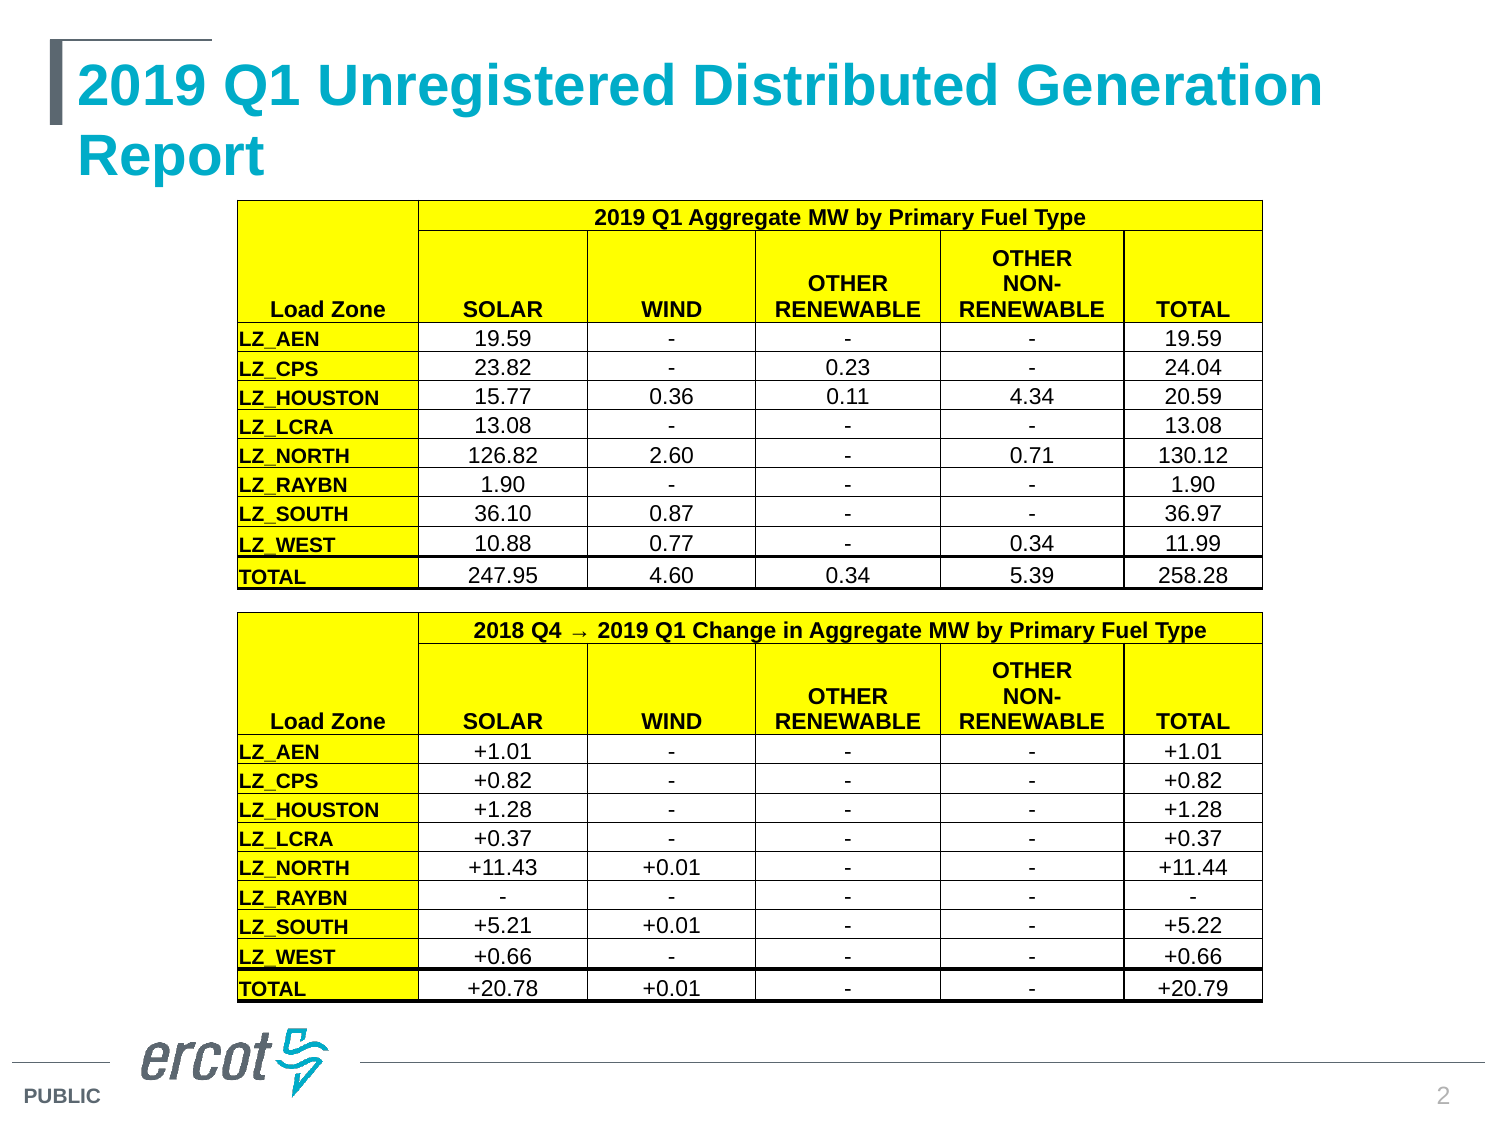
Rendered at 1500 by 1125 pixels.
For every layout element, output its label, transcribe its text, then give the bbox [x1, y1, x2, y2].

table_cell - [941, 852, 1123, 880]
table_cell - [588, 735, 755, 763]
table_cell - [756, 323, 940, 351]
table_cell 24.04 [1125, 352, 1262, 380]
table_cell +0.66 [1125, 939, 1262, 967]
table_cell 10.88 [419, 527, 587, 555]
table_cell LZ_SOUTH [238, 910, 418, 938]
table_cell 36.10 [419, 497, 587, 526]
table_cell 0.34 [941, 527, 1123, 555]
table_cell - [941, 497, 1123, 526]
table_cell - [941, 735, 1123, 763]
table_cell - [588, 323, 755, 351]
table_cell 0.77 [588, 527, 755, 555]
table_cell 258.28 [1125, 558, 1262, 587]
table_cell +1.01 [419, 735, 587, 763]
table_cell LZ_AEN [238, 323, 418, 351]
table_cell - [941, 794, 1123, 822]
table_cell +0.01 [588, 971, 755, 999]
table_cell - [756, 794, 940, 822]
table_cell - [419, 881, 587, 909]
table_cell 13.08 [419, 410, 587, 438]
table_cell - [941, 823, 1123, 851]
table_cell +1.28 [419, 794, 587, 822]
table_header Load Zone [238, 613, 418, 734]
table_cell WIND [588, 644, 755, 734]
table_cell - [756, 910, 940, 938]
table_cell LZ_HOUSTON [238, 381, 418, 409]
table_cell - [588, 468, 755, 496]
table_cell 0.11 [756, 381, 940, 409]
table_cell 130.12 [1125, 439, 1262, 467]
table_cell +11.43 [419, 852, 587, 880]
table_cell - [756, 881, 940, 909]
table_cell +11.44 [1125, 852, 1262, 880]
table_cell LZ_LCRA [238, 823, 418, 851]
table_cell 4.34 [941, 381, 1123, 409]
table_cell LZ_LCRA [238, 410, 418, 438]
table_cell 2.60 [588, 439, 755, 467]
table_cell - [756, 823, 940, 851]
table_cell OTHER RENEWABLE [756, 644, 940, 734]
table_cell +0.82 [419, 764, 587, 793]
table_cell +0.01 [588, 910, 755, 938]
table_cell +0.66 [419, 939, 587, 967]
table_cell 11.99 [1125, 527, 1262, 555]
table_cell LZ_NORTH [238, 439, 418, 467]
table_cell - [941, 910, 1123, 938]
table_cell - [941, 352, 1123, 380]
table_cell LZ_SOUTH [238, 497, 418, 526]
table_cell LZ_CPS [238, 352, 418, 380]
table_cell - [941, 971, 1123, 999]
table_cell 5.39 [941, 558, 1123, 587]
table_cell 1.90 [1125, 468, 1262, 496]
title 2019 Q1 Unregistered Distributed Generation Report [62, 39, 1450, 125]
table_cell - [1125, 881, 1262, 909]
table_cell - [941, 410, 1123, 438]
table_cell - [941, 764, 1123, 793]
table_cell 19.59 [419, 323, 587, 351]
table_cell - [941, 881, 1123, 909]
table_cell 0.36 [588, 381, 755, 409]
table_cell - [756, 439, 940, 467]
table_cell - [588, 881, 755, 909]
table_cell +0.82 [1125, 764, 1262, 793]
table_cell LZ_WEST [238, 527, 418, 555]
table_header 2018 Q4 → 2019 Q1 Change in Aggregate MW by Primary Fuel Type [419, 613, 1262, 643]
table_cell LZ_NORTH [238, 852, 418, 880]
table_cell - [756, 764, 940, 793]
table_cell - [756, 971, 940, 999]
table_cell LZ_CPS [238, 764, 418, 793]
table_cell +1.28 [1125, 794, 1262, 822]
table_cell 1.90 [419, 468, 587, 496]
table_cell - [588, 823, 755, 851]
table_cell OTHER RENEWABLE [756, 231, 940, 322]
table_cell 23.82 [419, 352, 587, 380]
table_cell - [588, 794, 755, 822]
table_cell 19.59 [1125, 323, 1262, 351]
table_cell LZ_HOUSTON [238, 794, 418, 822]
table_cell - [941, 939, 1123, 967]
table_cell 36.97 [1125, 497, 1262, 526]
table_cell - [756, 939, 940, 967]
table_cell - [756, 497, 940, 526]
table_cell SOLAR [419, 231, 587, 322]
slide_number 2 [1400, 1076, 1488, 1113]
table_cell - [756, 410, 940, 438]
table_header Load Zone [238, 201, 418, 322]
table_cell LZ_AEN [238, 735, 418, 763]
table_header 2019 Q1 Aggregate MW by Primary Fuel Type [419, 201, 1262, 230]
table_cell - [941, 468, 1123, 496]
table_cell OTHER NON-RENEWABLE [941, 231, 1123, 322]
table_cell 15.77 [419, 381, 587, 409]
table_cell TOTAL [1125, 231, 1262, 322]
table_cell +0.01 [588, 852, 755, 880]
table_cell 0.71 [941, 439, 1123, 467]
table_cell 126.82 [419, 439, 587, 467]
table_cell - [756, 468, 940, 496]
table_cell +1.01 [1125, 735, 1262, 763]
table_cell OTHER NON-RENEWABLE [941, 644, 1123, 734]
table_cell +5.21 [419, 910, 587, 938]
table_cell 13.08 [1125, 410, 1262, 438]
table_cell 247.95 [419, 558, 587, 587]
table_cell TOTAL [1125, 644, 1262, 734]
table_cell +0.37 [1125, 823, 1262, 851]
table_cell +20.79 [1125, 971, 1262, 999]
picture [137, 1024, 332, 1100]
table_cell +20.78 [419, 971, 587, 999]
table_cell - [941, 323, 1123, 351]
table_cell 4.60 [588, 558, 755, 587]
table_cell - [756, 852, 940, 880]
table_cell SOLAR [419, 644, 587, 734]
table_cell - [588, 410, 755, 438]
table_cell - [756, 735, 940, 763]
table_cell LZ_RAYBN [238, 881, 418, 909]
table_cell 0.87 [588, 497, 755, 526]
table_cell +0.37 [419, 823, 587, 851]
table_cell - [588, 939, 755, 967]
table_cell - [588, 352, 755, 380]
table_cell 20.59 [1125, 381, 1262, 409]
table_cell LZ_WEST [238, 939, 418, 967]
table_cell TOTAL [238, 558, 418, 587]
table_cell - [756, 527, 940, 555]
table_cell LZ_RAYBN [238, 468, 418, 496]
table_cell TOTAL [238, 971, 418, 999]
table_cell +5.22 [1125, 910, 1262, 938]
table_cell 0.34 [756, 558, 940, 587]
table_cell - [588, 764, 755, 793]
table_cell WIND [588, 231, 755, 322]
table_cell 0.23 [756, 352, 940, 380]
